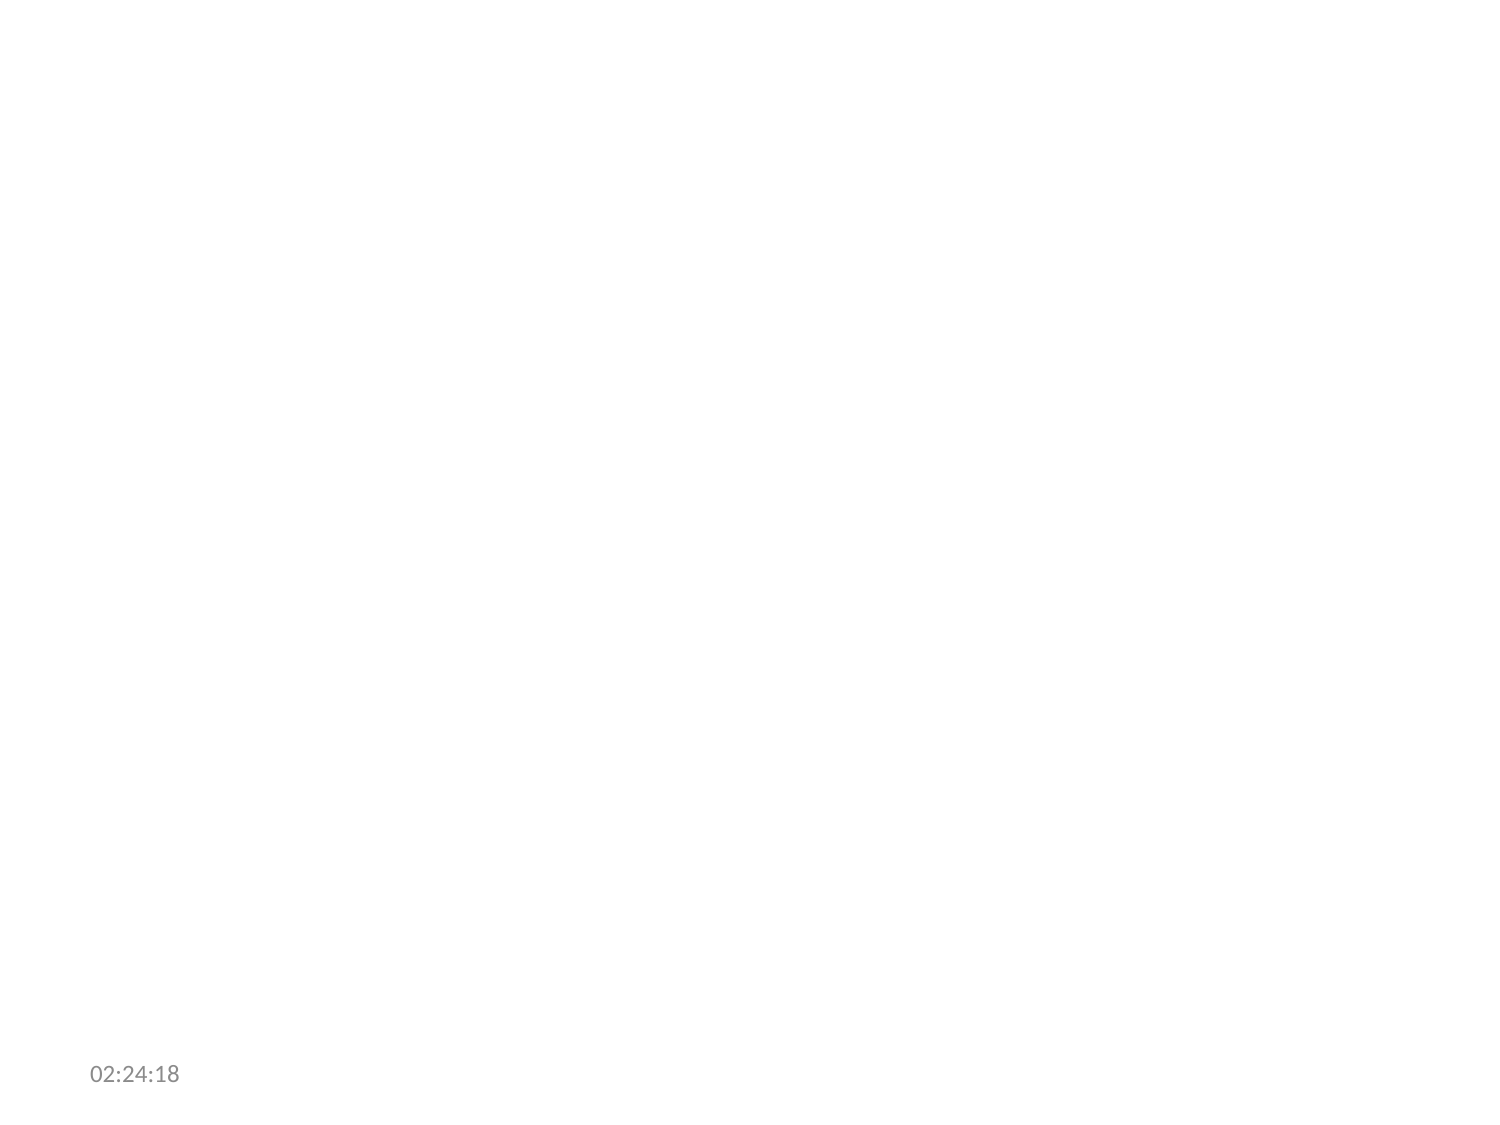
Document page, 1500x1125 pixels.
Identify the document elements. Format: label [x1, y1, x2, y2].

slide_number [75, 1042, 425, 1103]
